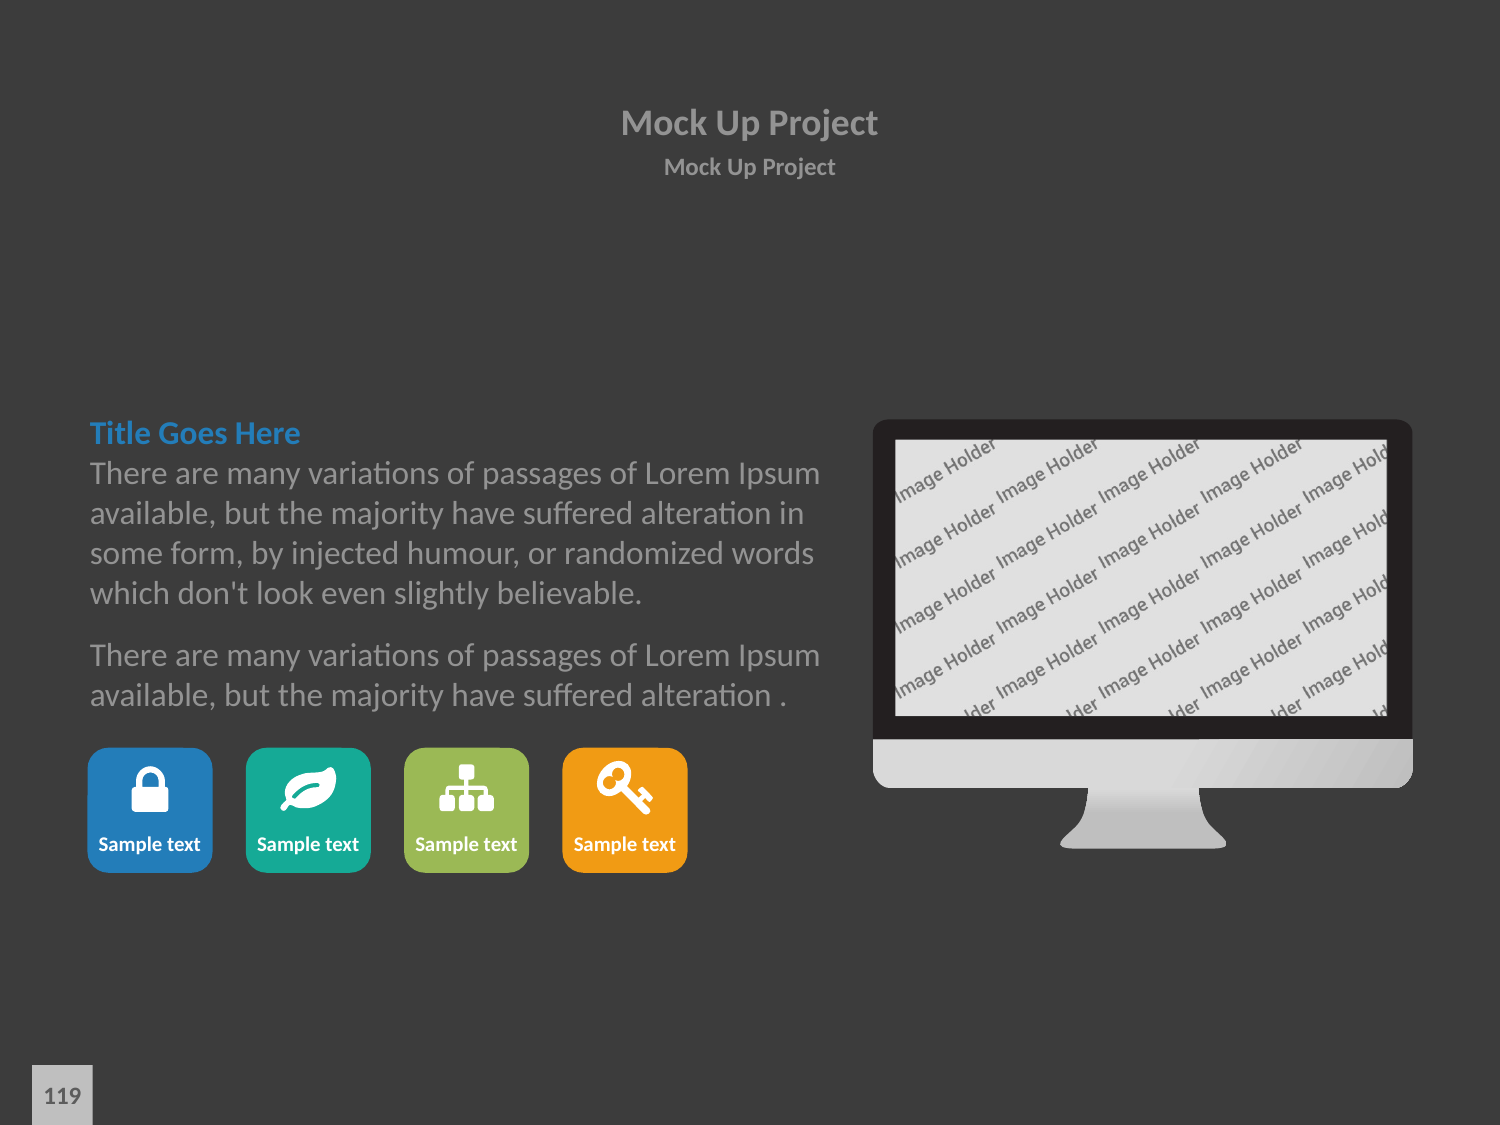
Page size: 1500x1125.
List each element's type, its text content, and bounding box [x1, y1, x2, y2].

title Mock Up Project [287, 91, 1213, 150]
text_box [557, 747, 693, 873]
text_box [872, 419, 1413, 849]
list Mock Up Project [412, 149, 1088, 183]
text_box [399, 747, 535, 873]
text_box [240, 747, 376, 873]
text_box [82, 747, 218, 873]
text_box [74, 403, 847, 721]
